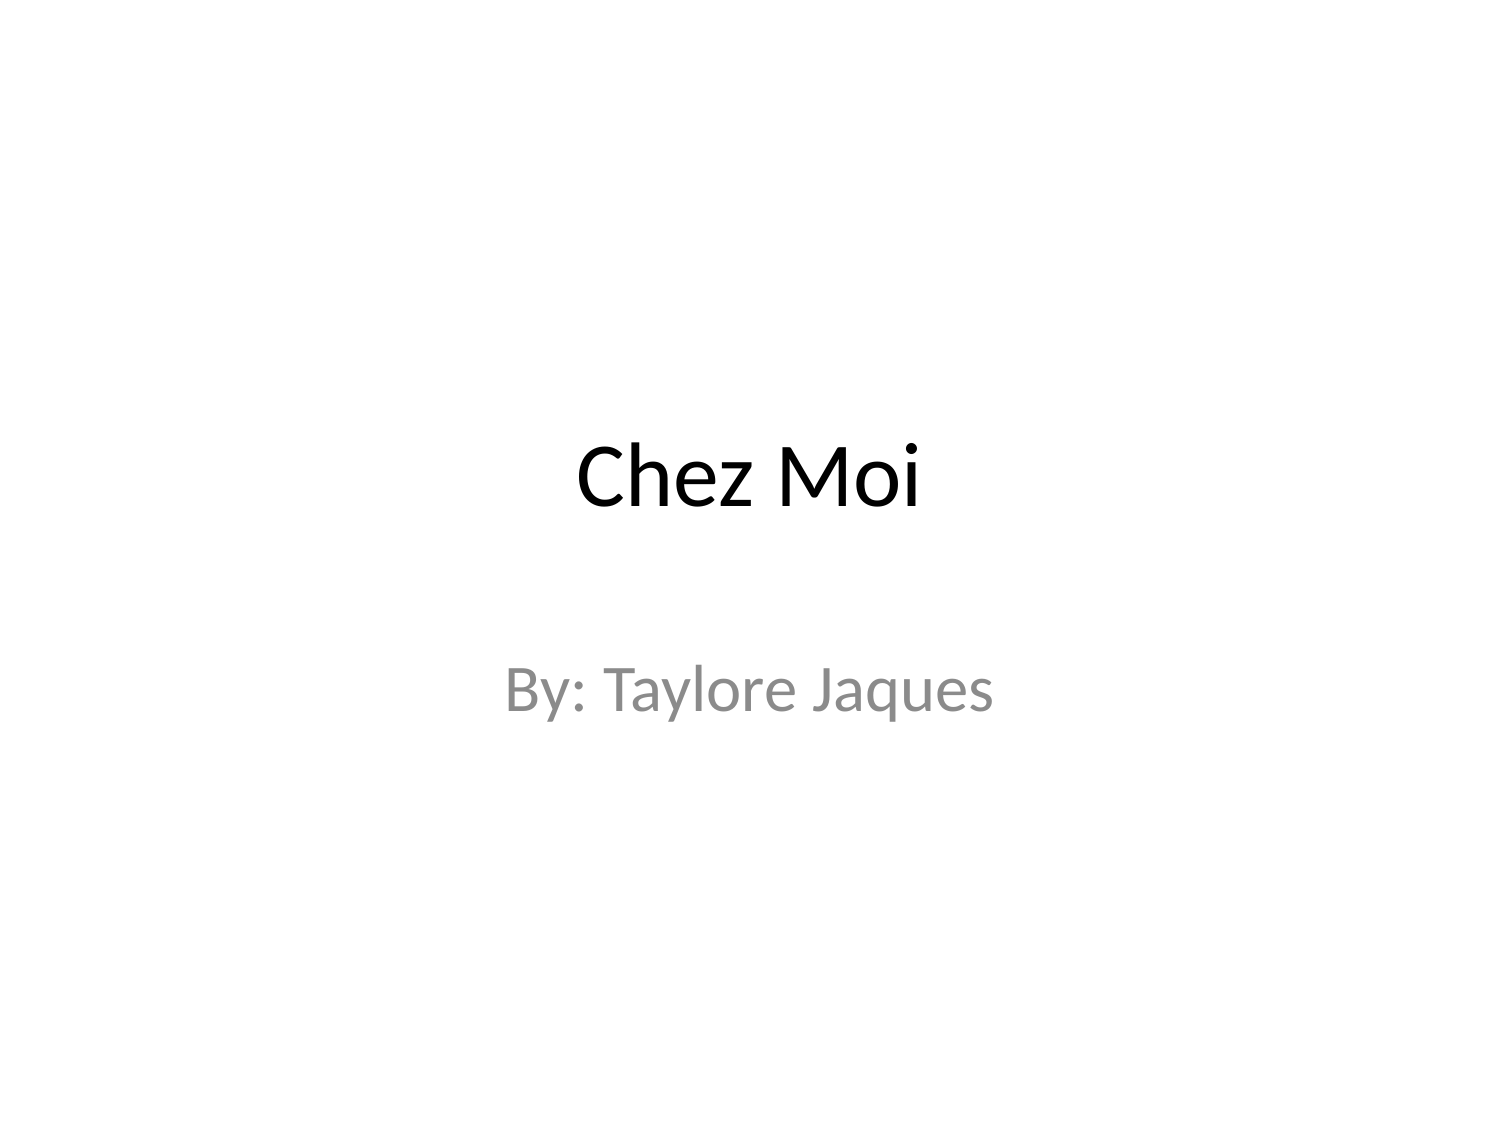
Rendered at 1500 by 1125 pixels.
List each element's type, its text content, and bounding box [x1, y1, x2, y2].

subtitle By: Taylore Jaques [225, 637, 1275, 925]
title Chez Moi [112, 349, 1388, 591]
